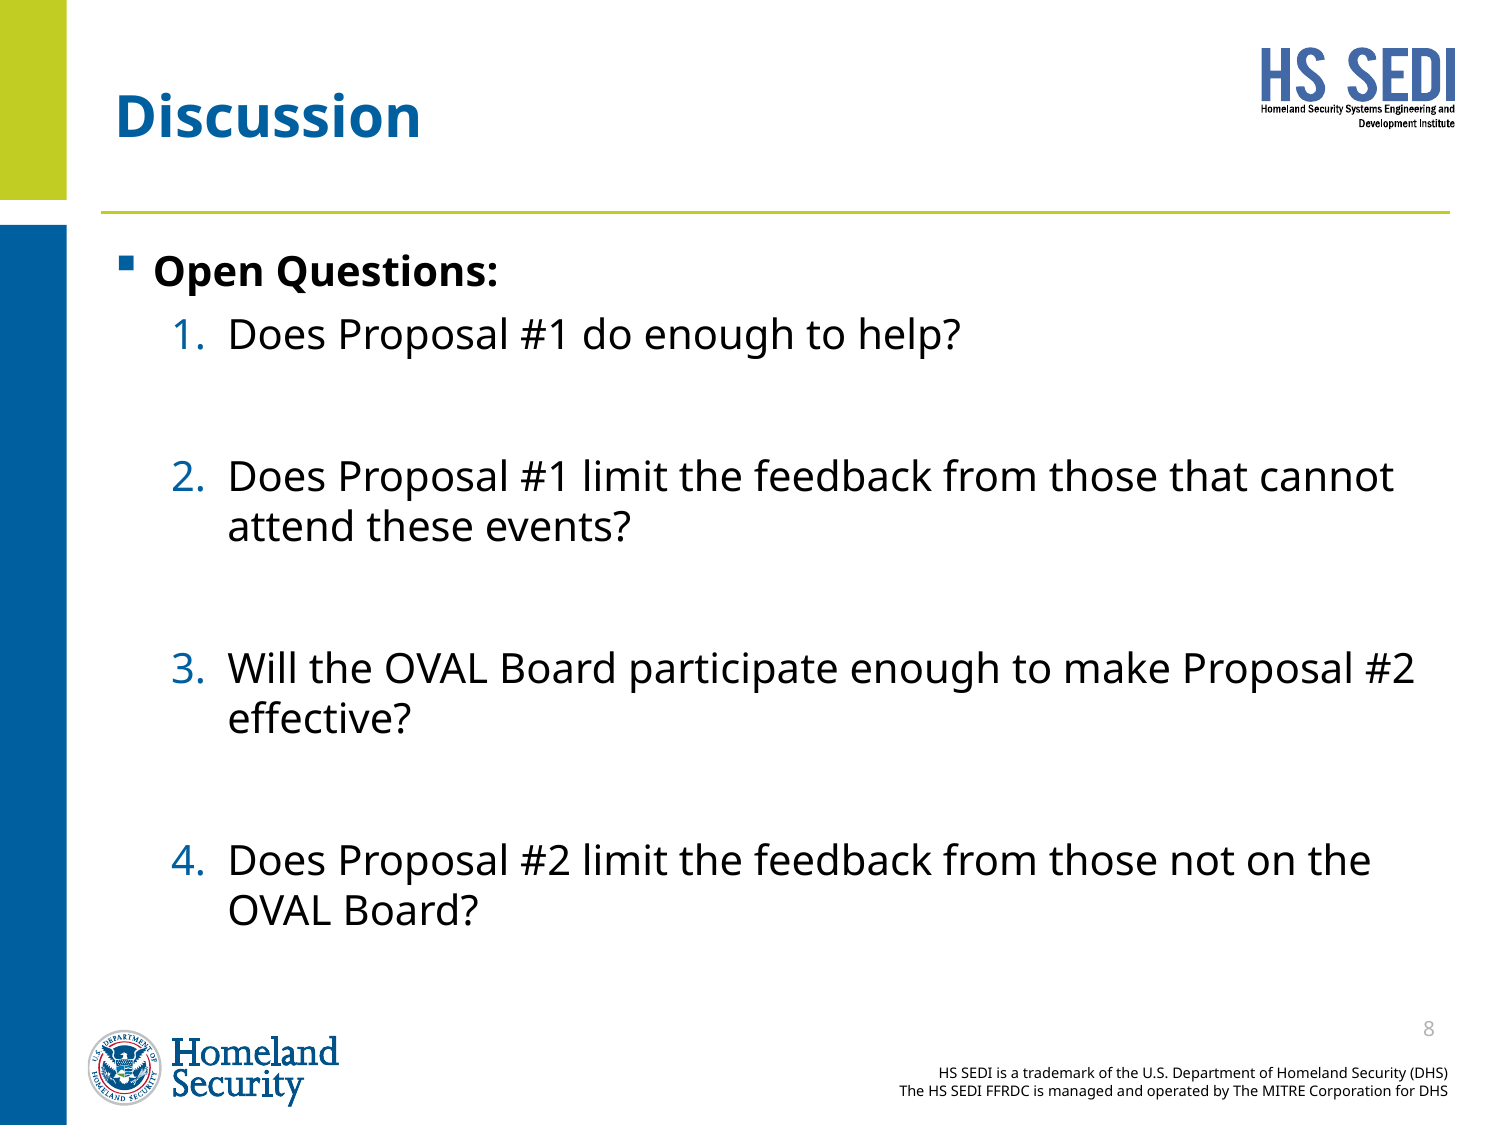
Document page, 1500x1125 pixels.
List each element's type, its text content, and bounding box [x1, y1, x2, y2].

list Open Questions: Does Proposal #1 do enough to help? Does Proposal #1 limit the feedback from those that cannot attend these events? Will the OVAL Board participate enough to make Proposal #2 effective? Does Proposal #2 limit the feedback from those not on the OVAL Board? [99, 237, 1450, 1005]
title Discussion [99, 45, 1248, 188]
slide_number 8 [1368, 1021, 1450, 1052]
